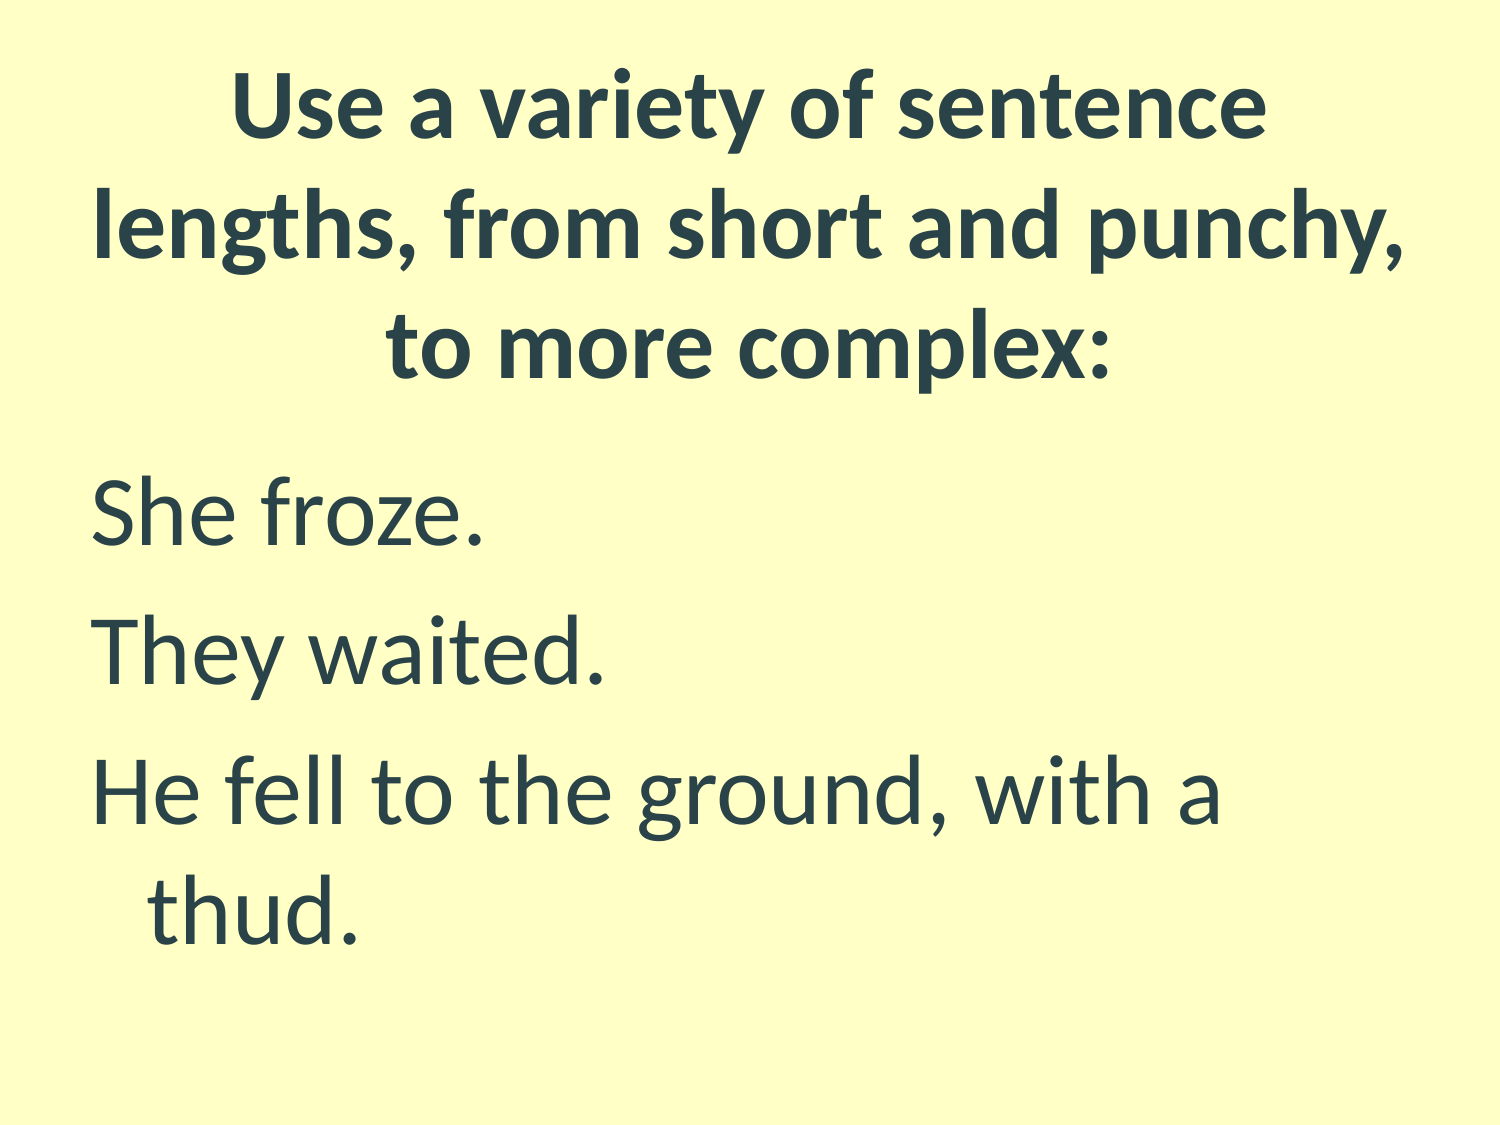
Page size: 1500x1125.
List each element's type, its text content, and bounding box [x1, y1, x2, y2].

title Use a variety of sentence lengths, from short and punchy, to more complex: [75, 125, 1425, 313]
list She froze. They waited. He fell to the ground, with a thud. [75, 437, 1425, 1125]
